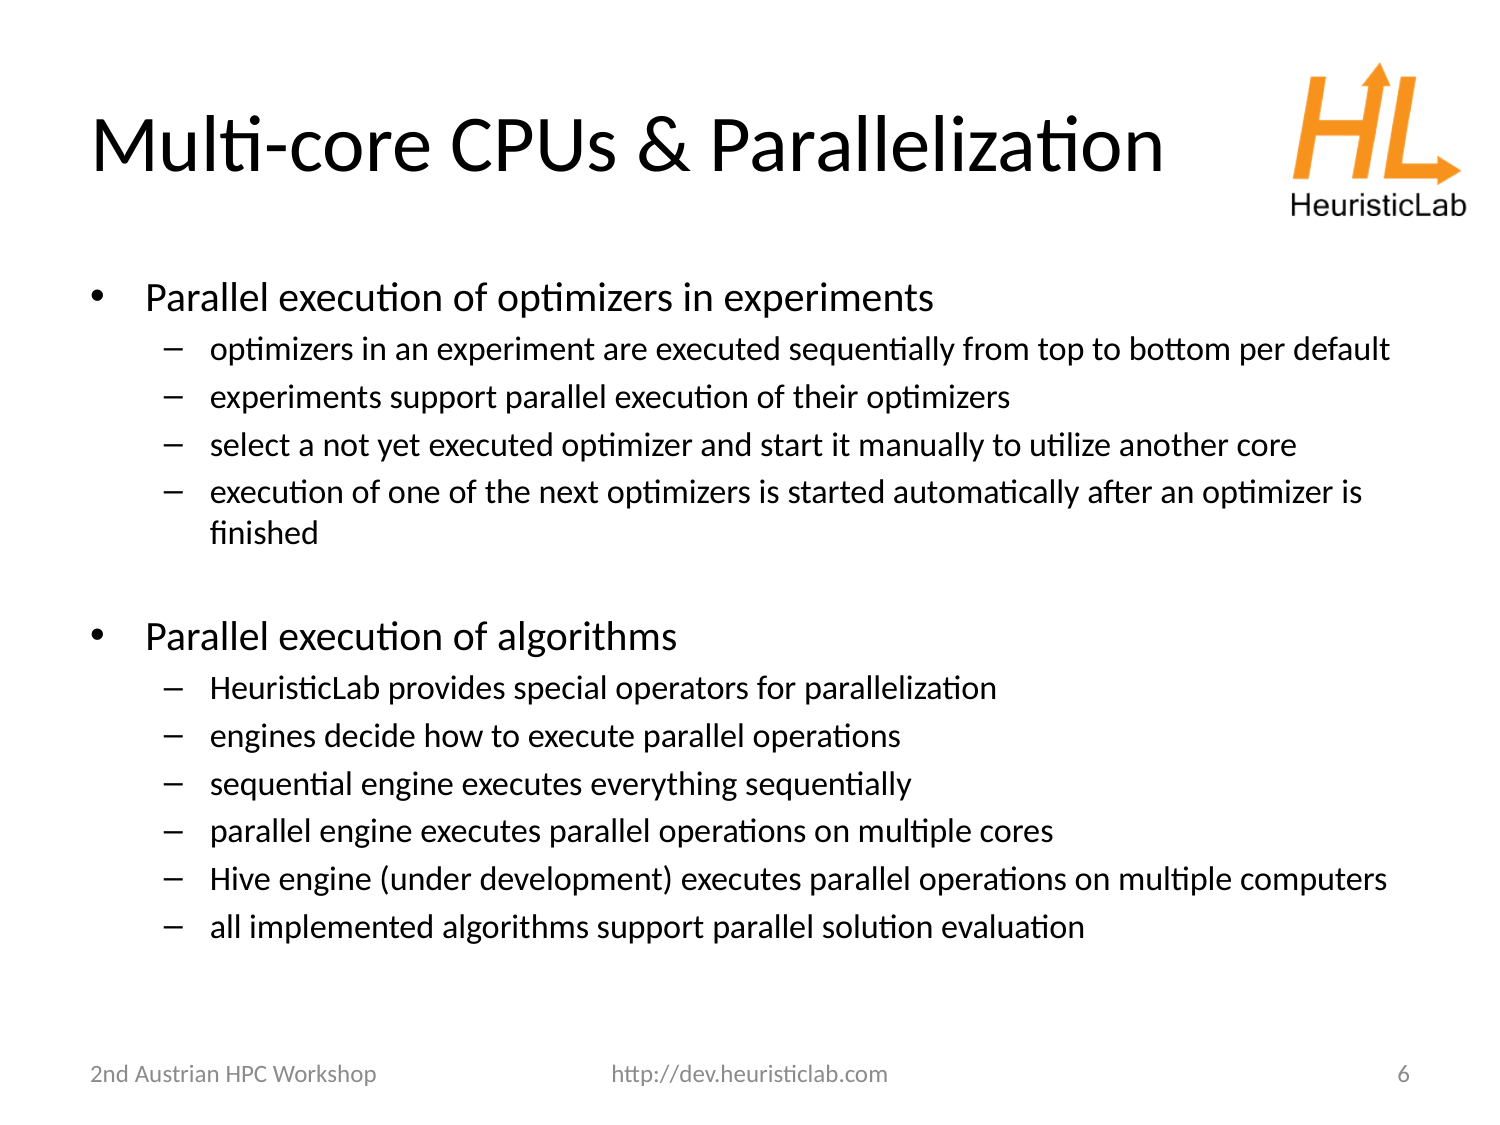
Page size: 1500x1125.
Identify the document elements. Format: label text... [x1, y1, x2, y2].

title Multi-core CPUs & Parallelization [75, 45, 1282, 233]
footer http://dev.heuristiclab.com [512, 1042, 988, 1103]
slide_number 2nd Austrian HPC Workshop [75, 1042, 425, 1103]
slide_number 6 [1074, 1042, 1425, 1103]
list Parallel execution of optimizers in experiments optimizers in an experiment are executed sequentially from top to bottom per default experiments support parallel execution of their optimizers select a not yet executed optimizer and start it manually to utilize another core execution of one of the next optimizers is started automatically after an optimizer is finished Parallel execution of algorithms HeuristicLab provides special operators for parallelization engines decide how to execute parallel operations sequential engine executes everything sequentially parallel engine executes parallel operations on multiple cores Hive engine (under development) executes parallel operations on multiple computers all implemented algorithms support parallel solution evaluation [75, 262, 1425, 1005]
picture [1281, 27, 1474, 244]
